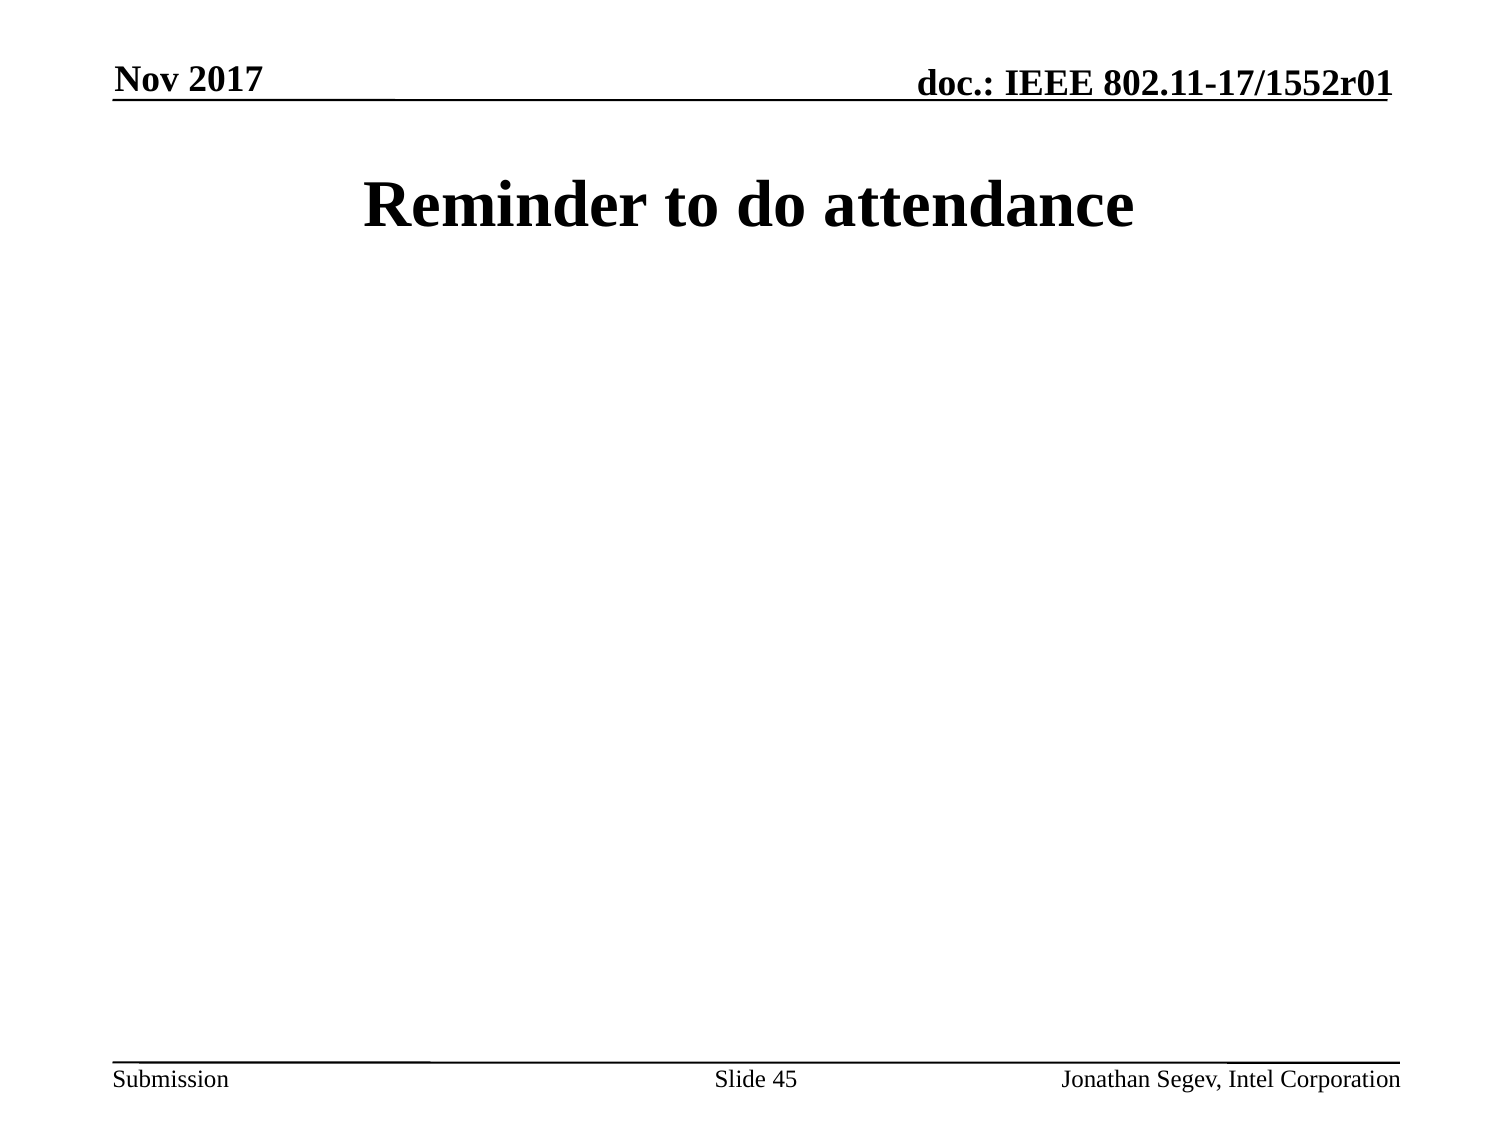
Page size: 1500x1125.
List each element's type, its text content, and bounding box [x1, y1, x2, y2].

slide_number Slide 45 [712, 1061, 800, 1123]
title Reminder to do attendance [112, 112, 1388, 288]
footer Jonathan Segev, Intel Corporation [878, 1061, 1402, 1093]
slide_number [114, 54, 423, 100]
